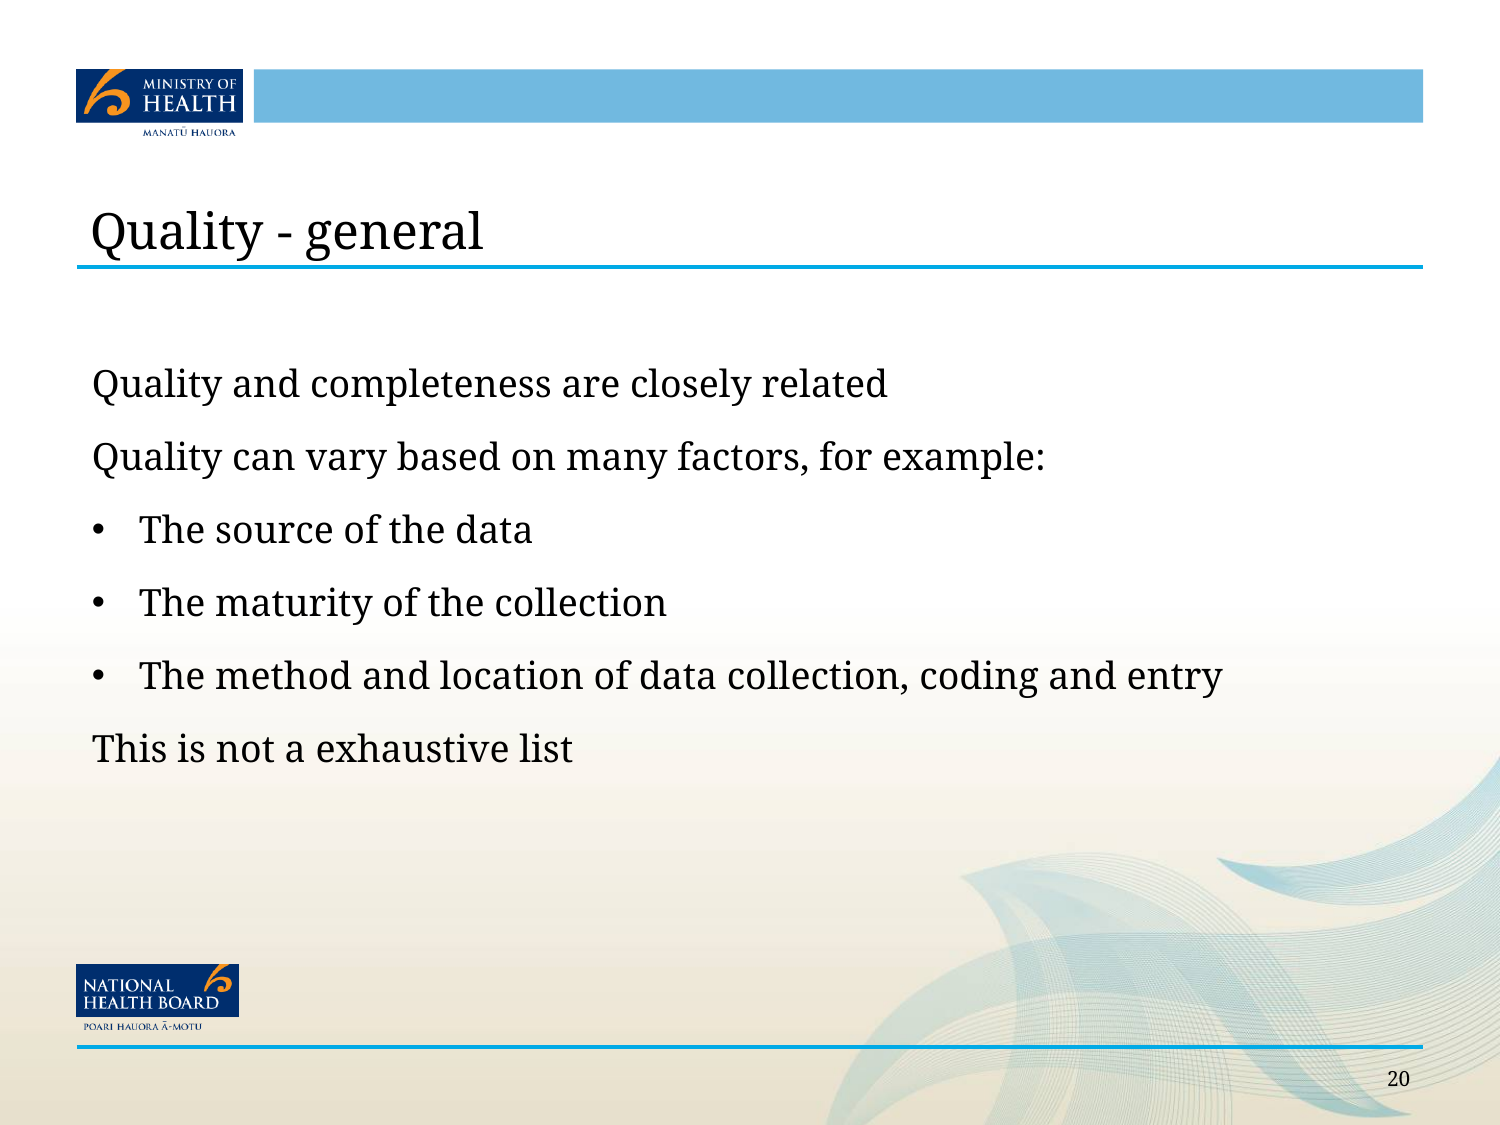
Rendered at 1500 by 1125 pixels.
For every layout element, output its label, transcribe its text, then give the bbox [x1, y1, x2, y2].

picture [76, 69, 243, 136]
picture [0, 350, 1500, 1125]
list Quality and completeness are closely related Quality can vary based on many factors, for example: The source of the data The maturity of the collection The method and location of data collection, coding and entry This is not a exhaustive list [76, 278, 1427, 1022]
slide_number 20 [1074, 1058, 1425, 1103]
title Quality - general [75, 137, 1425, 268]
